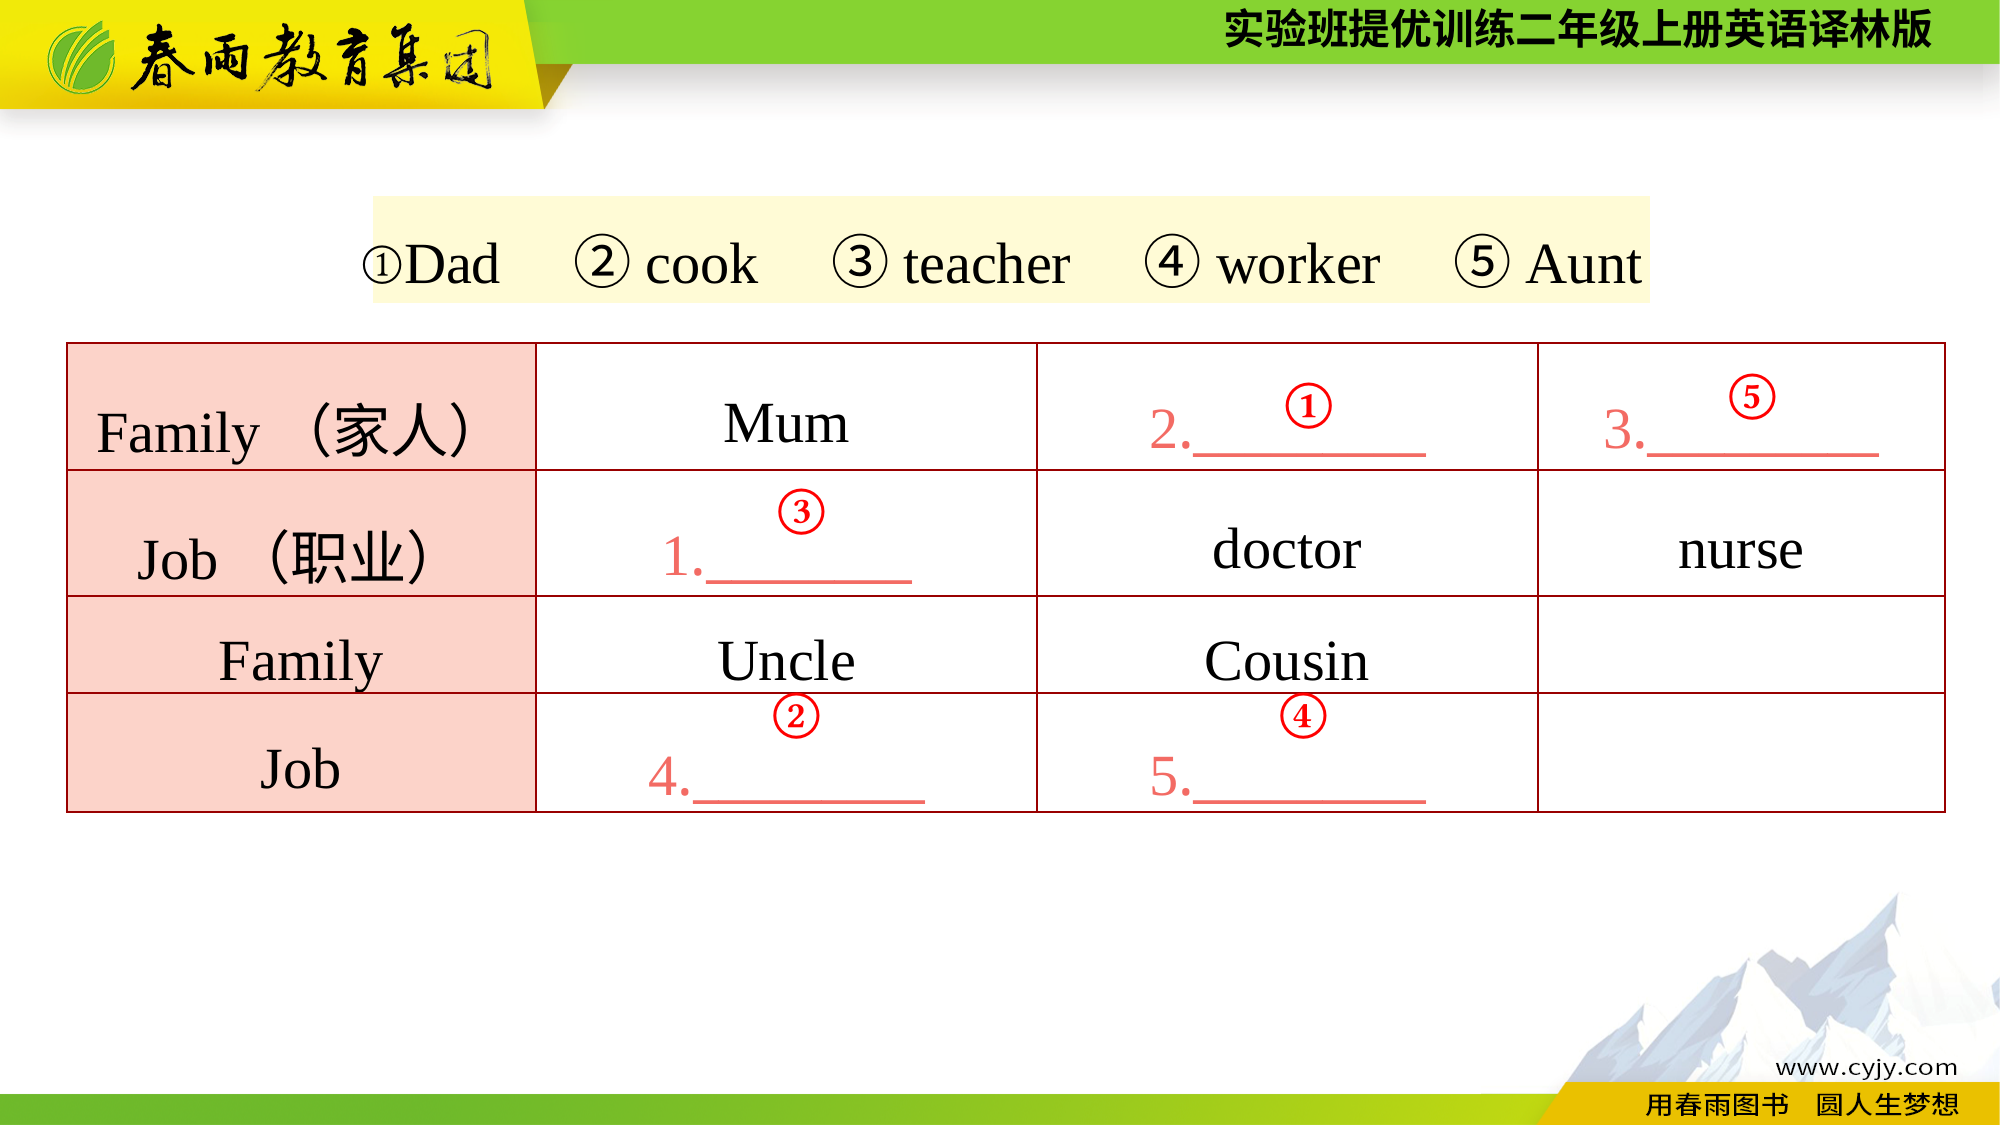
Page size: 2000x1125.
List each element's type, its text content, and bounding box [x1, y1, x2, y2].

table_cell Family [68, 597, 535, 692]
table_cell [1539, 597, 1944, 692]
table_cell doctor [1038, 471, 1537, 595]
text_box ⑤ [1713, 349, 1794, 435]
table_cell Cousin [1038, 597, 1537, 692]
text_box ② [756, 668, 837, 754]
text_box ① [1269, 358, 1350, 444]
table_cell 1.________ [537, 471, 1036, 595]
table_header 2._________ [1038, 344, 1537, 469]
list ①Dad ②cook ③teacher ④worker ⑤Aunt [59, 183, 1944, 291]
table_cell Uncle [537, 597, 1036, 692]
table_cell Job [68, 694, 535, 811]
text_box ④ [1264, 668, 1345, 754]
table_cell Job（职业） [68, 471, 535, 595]
table_header Mum [537, 344, 1036, 469]
text_box ③ [761, 464, 842, 550]
table_header Family（家人） [68, 344, 535, 469]
table_header 3._________ [1539, 344, 1944, 469]
picture [0, 0, 2000, 1125]
table_cell [1539, 694, 1944, 811]
table_cell nurse [1539, 471, 1944, 595]
table_cell 5._________ [1038, 694, 1537, 811]
table_cell 4._________ [537, 694, 1036, 811]
